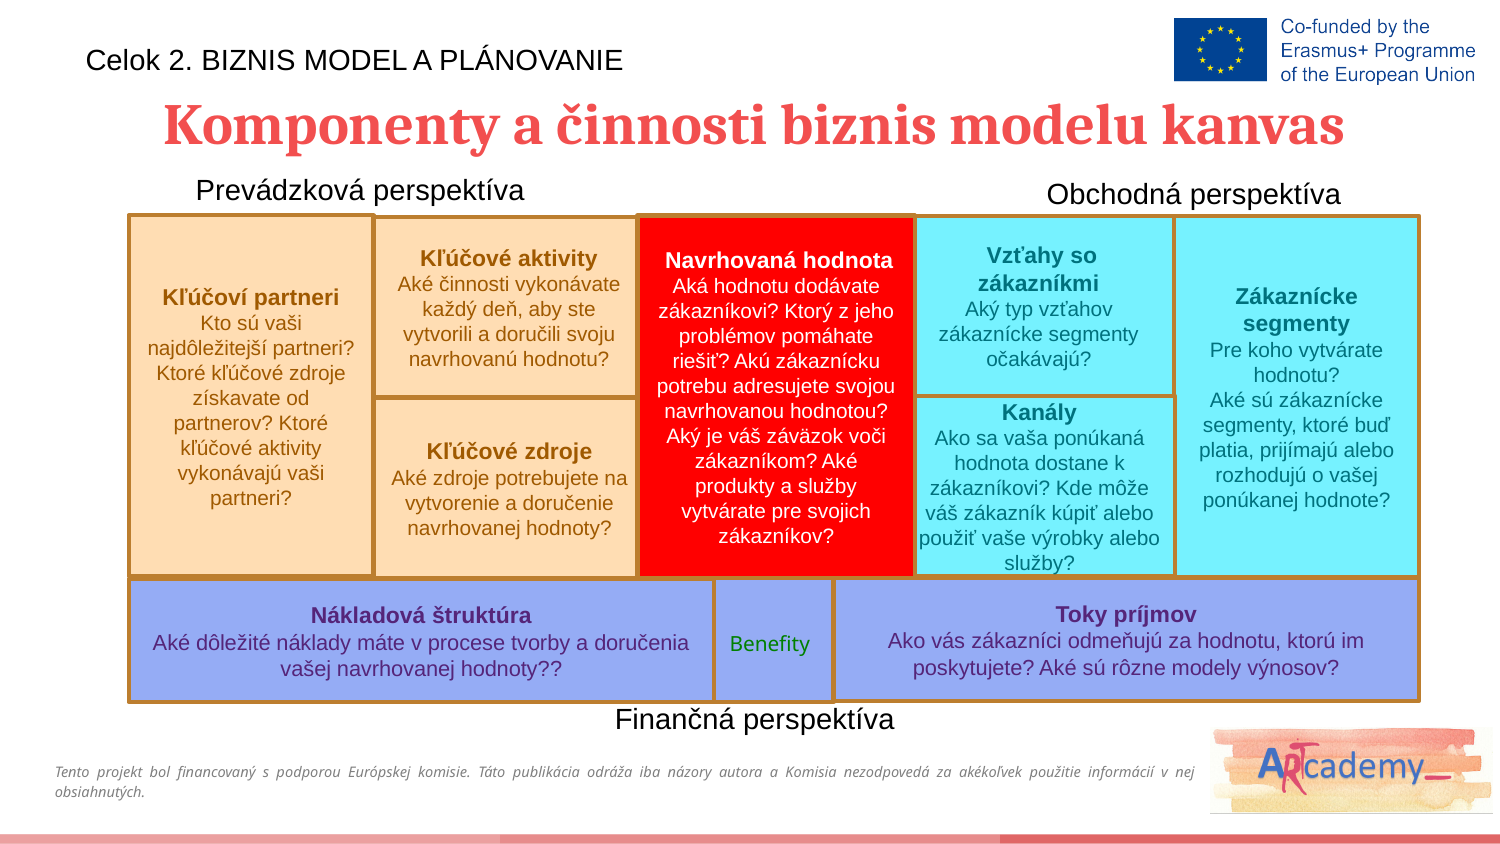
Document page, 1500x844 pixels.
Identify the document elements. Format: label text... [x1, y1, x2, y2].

picture [1173, 18, 1475, 85]
picture [1210, 709, 1493, 844]
text_box Tento projekt bol financovaný s podporou Európskej komisie. Táto publikácia odráža iba názory autora a Komisia nezodpovedá za akékoľvek použitie informácií v nej obsiahnutých. [39, 754, 1205, 799]
text_box Celok 2. BIZNIS MODEL A PLÁNOVANIE [70, 33, 750, 84]
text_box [128, 164, 1434, 744]
text_box Komponenty a činnosti biznis modelu kanvas [17, 71, 1493, 198]
